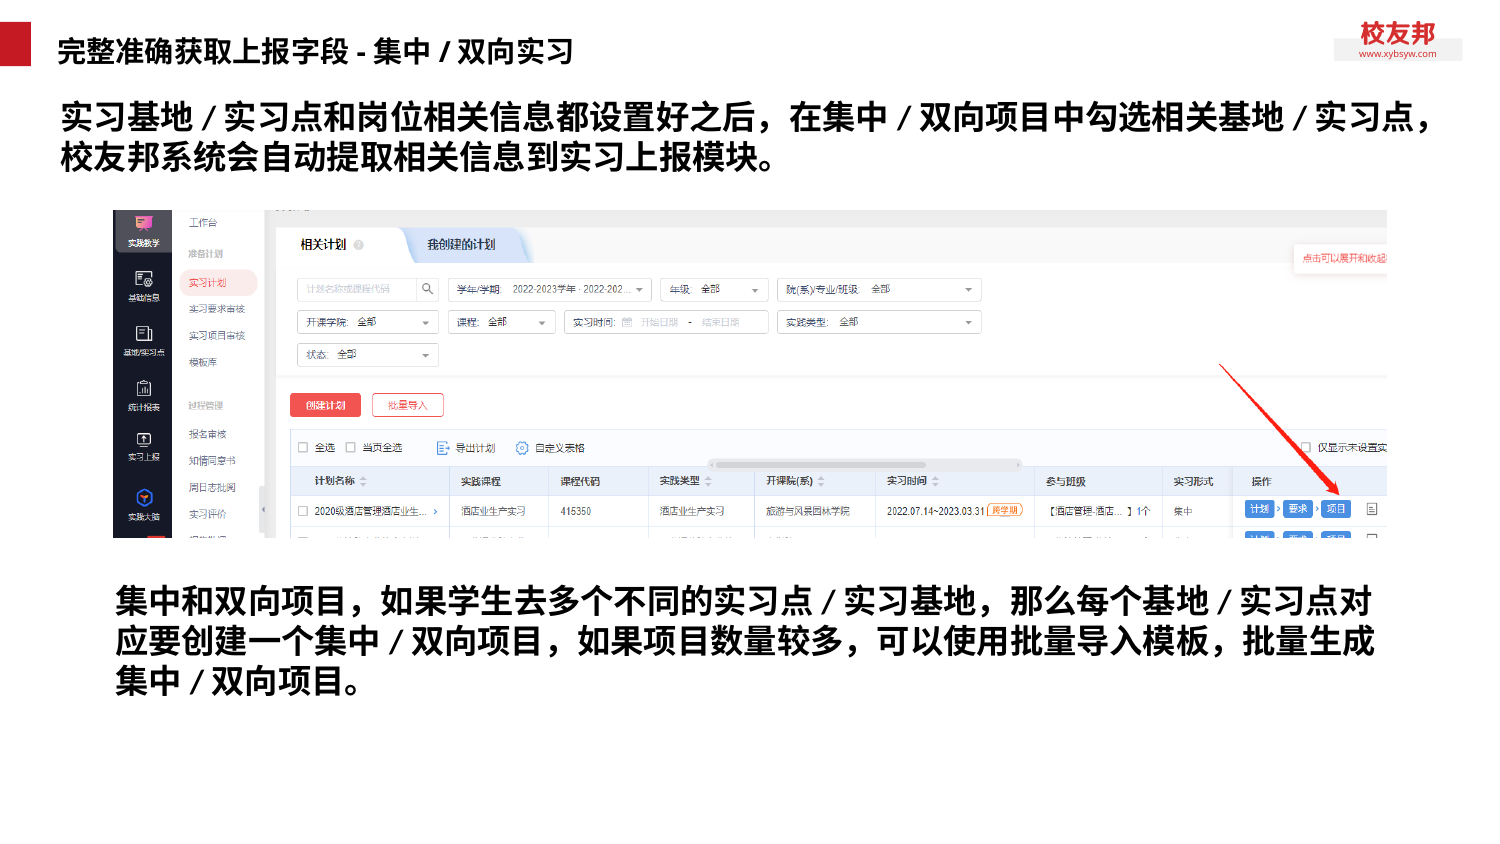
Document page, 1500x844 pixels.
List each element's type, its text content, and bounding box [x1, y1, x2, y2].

title 完整准确获取上报字段-集中/双向实习 [42, 11, 939, 77]
picture [1361, 21, 1435, 45]
text_box 实习基地/实习点和岗位相关信息都设置好之后，在集中/双向项目中勾选相关基地/实习点，校友邦系统会自动提取相关信息到实习上报模块。 [46, 89, 1459, 184]
picture [113, 210, 1387, 538]
text_box 集中和双向项目，如果学生去多个不同的实习点/实习基地，那么每个基地/实习点对应要创建一个集中/双向项目，如果项目数量较多，可以使用批量导入模板，批量生成集中/双向项目。 [100, 573, 1400, 708]
